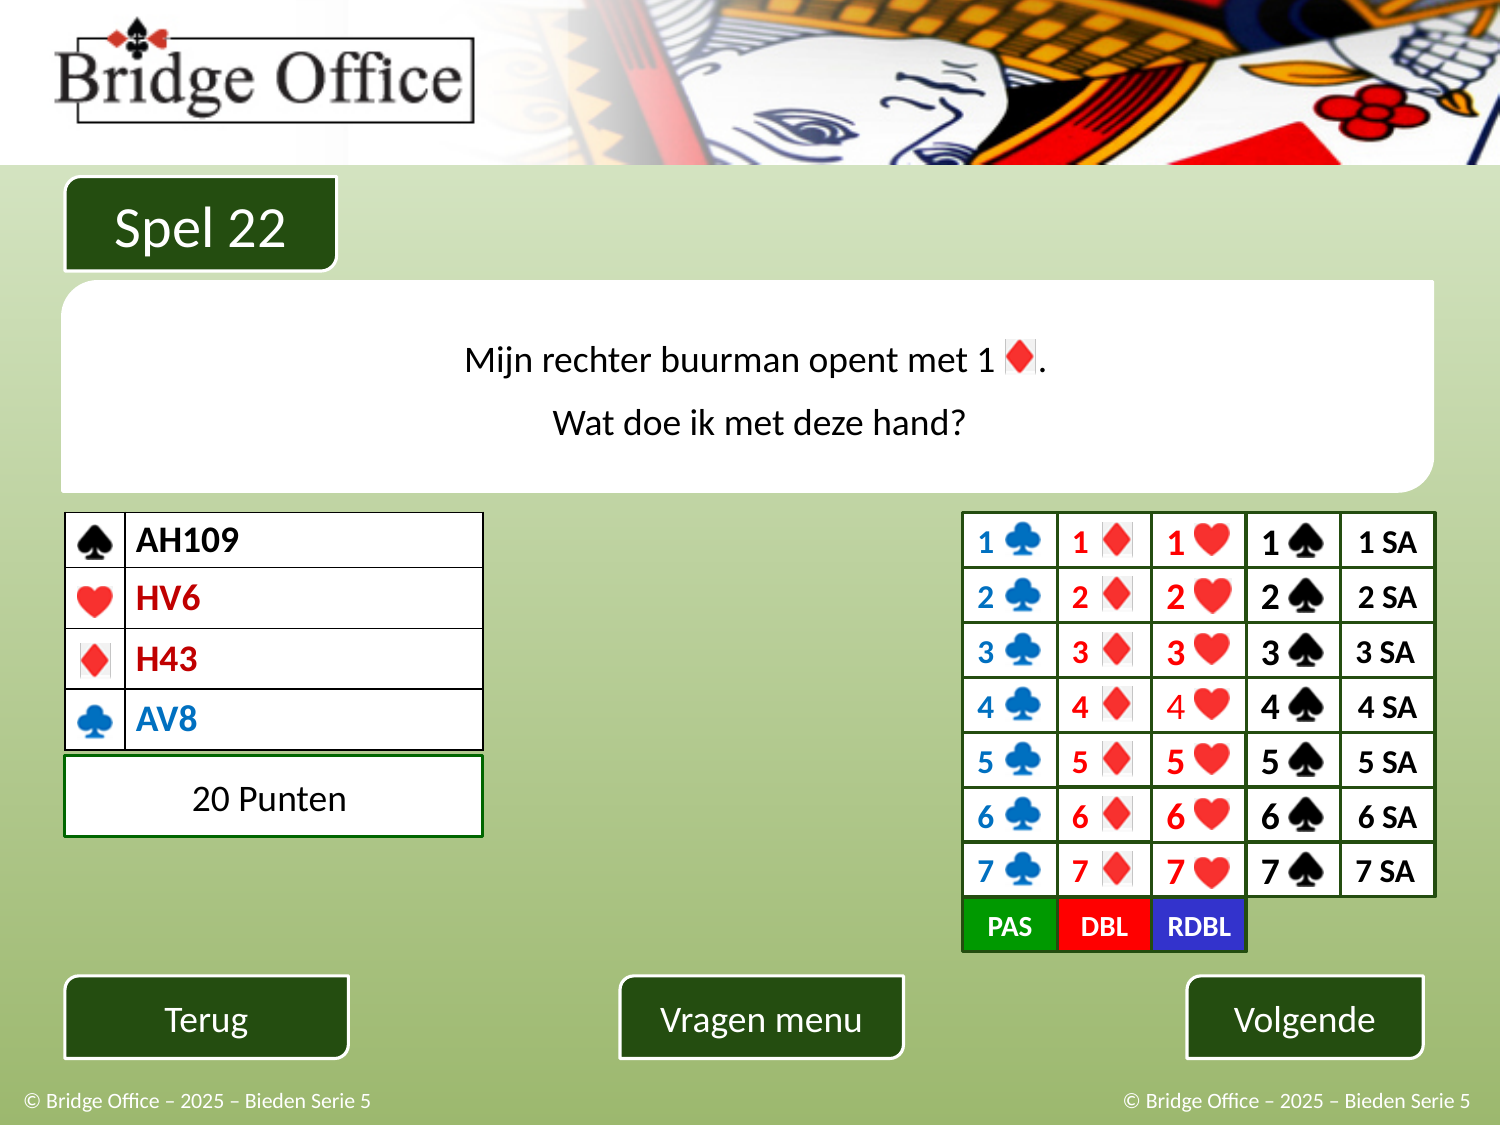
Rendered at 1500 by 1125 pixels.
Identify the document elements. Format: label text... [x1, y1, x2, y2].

text_box 6 [1245, 786, 1339, 841]
text_box DBL [1059, 898, 1153, 953]
table_header AH109 [126, 513, 482, 567]
text_box Spel 22 [63, 178, 339, 273]
text_box 1 [1153, 511, 1245, 569]
picture [1193, 578, 1232, 614]
picture [1099, 631, 1135, 668]
picture [1001, 339, 1038, 375]
text_box 3 SA [1339, 621, 1437, 676]
text_box Volgende [1185, 974, 1425, 1061]
text_box 6 [1056, 786, 1150, 841]
text_box 6 SA [1339, 786, 1437, 844]
picture [1288, 851, 1324, 887]
picture [1193, 798, 1230, 830]
text_box [61, 280, 1435, 493]
text_box RDBL [1153, 898, 1248, 953]
picture [1004, 796, 1041, 833]
text_box 5 SA [1339, 734, 1437, 786]
text_box 4 [961, 676, 1059, 734]
table_cell [66, 690, 124, 749]
table_cell AV8 [126, 690, 482, 749]
text_box 6 [961, 786, 1056, 841]
picture [1004, 851, 1041, 887]
picture [1193, 743, 1230, 776]
text_box 1 [1245, 511, 1342, 569]
picture [1193, 688, 1230, 721]
picture [1288, 741, 1324, 778]
picture [1099, 796, 1135, 833]
table_header [66, 513, 124, 567]
picture [77, 524, 114, 561]
table_cell H43 [126, 629, 482, 688]
picture [1193, 857, 1230, 890]
text_box Terug [63, 974, 350, 1061]
table_cell [66, 629, 124, 688]
text_box Vragen menu [618, 974, 906, 1061]
text_box 5 [1153, 734, 1248, 786]
text_box 2 [1153, 569, 1245, 621]
picture [1099, 851, 1135, 887]
text_box 3 [1150, 621, 1245, 676]
picture [1004, 741, 1041, 778]
text_box 2 [1245, 569, 1339, 621]
text_box 7 SA [1339, 844, 1437, 898]
picture [1193, 523, 1230, 556]
picture [77, 585, 114, 618]
text_box 4 SA [1339, 676, 1437, 734]
picture [1194, 633, 1230, 666]
text_box 3 [1056, 621, 1150, 676]
picture [77, 643, 114, 679]
text_box © Bridge Office – 2025 – Bieden Serie 5 [1107, 1079, 1500, 1121]
text_box 3 [961, 621, 1056, 676]
text_box 7 [1245, 841, 1339, 898]
text_box 6 [1150, 786, 1245, 841]
picture [1099, 686, 1135, 723]
text_box 3 [1245, 621, 1339, 676]
picture [1099, 576, 1135, 613]
text_box 5 [961, 734, 1059, 786]
text_box 7 [1150, 841, 1245, 898]
text_box 1 [1059, 511, 1153, 569]
text_box 20 Punten [63, 754, 484, 838]
picture [1099, 522, 1135, 558]
text_box 2 SA [1339, 569, 1437, 621]
picture [1099, 741, 1135, 778]
text_box Mijn rechter buurman opent met 1 . [449, 327, 1075, 388]
text_box 4 [1150, 676, 1245, 734]
picture [1004, 521, 1041, 558]
text_box © Bridge Office – 2025 – Bieden Serie 5 [8, 1079, 393, 1121]
picture [1004, 686, 1041, 723]
text_box 7 [1056, 841, 1150, 898]
text_box 2 [1056, 569, 1153, 621]
picture [1004, 576, 1041, 613]
table_cell HV6 [126, 568, 482, 628]
text_box 5 [1059, 734, 1153, 786]
picture [77, 703, 114, 740]
picture [1288, 796, 1324, 833]
table_cell [66, 568, 124, 628]
picture [0, 0, 1500, 166]
text_box 1 [961, 511, 1059, 569]
text_box 5 [1248, 734, 1339, 786]
text_box PAS [961, 896, 1059, 953]
picture [1288, 521, 1325, 558]
picture [1004, 631, 1041, 668]
text_box 1 SA [1342, 511, 1437, 569]
picture [1288, 631, 1324, 668]
text_box 4 [1059, 676, 1150, 734]
text_box Wat doe ik met deze hand? [537, 390, 986, 451]
picture [1288, 686, 1324, 723]
picture [1288, 576, 1324, 613]
text_box 4 [1245, 676, 1339, 734]
text_box 2 [961, 569, 1056, 621]
text_box 7 [961, 841, 1056, 896]
